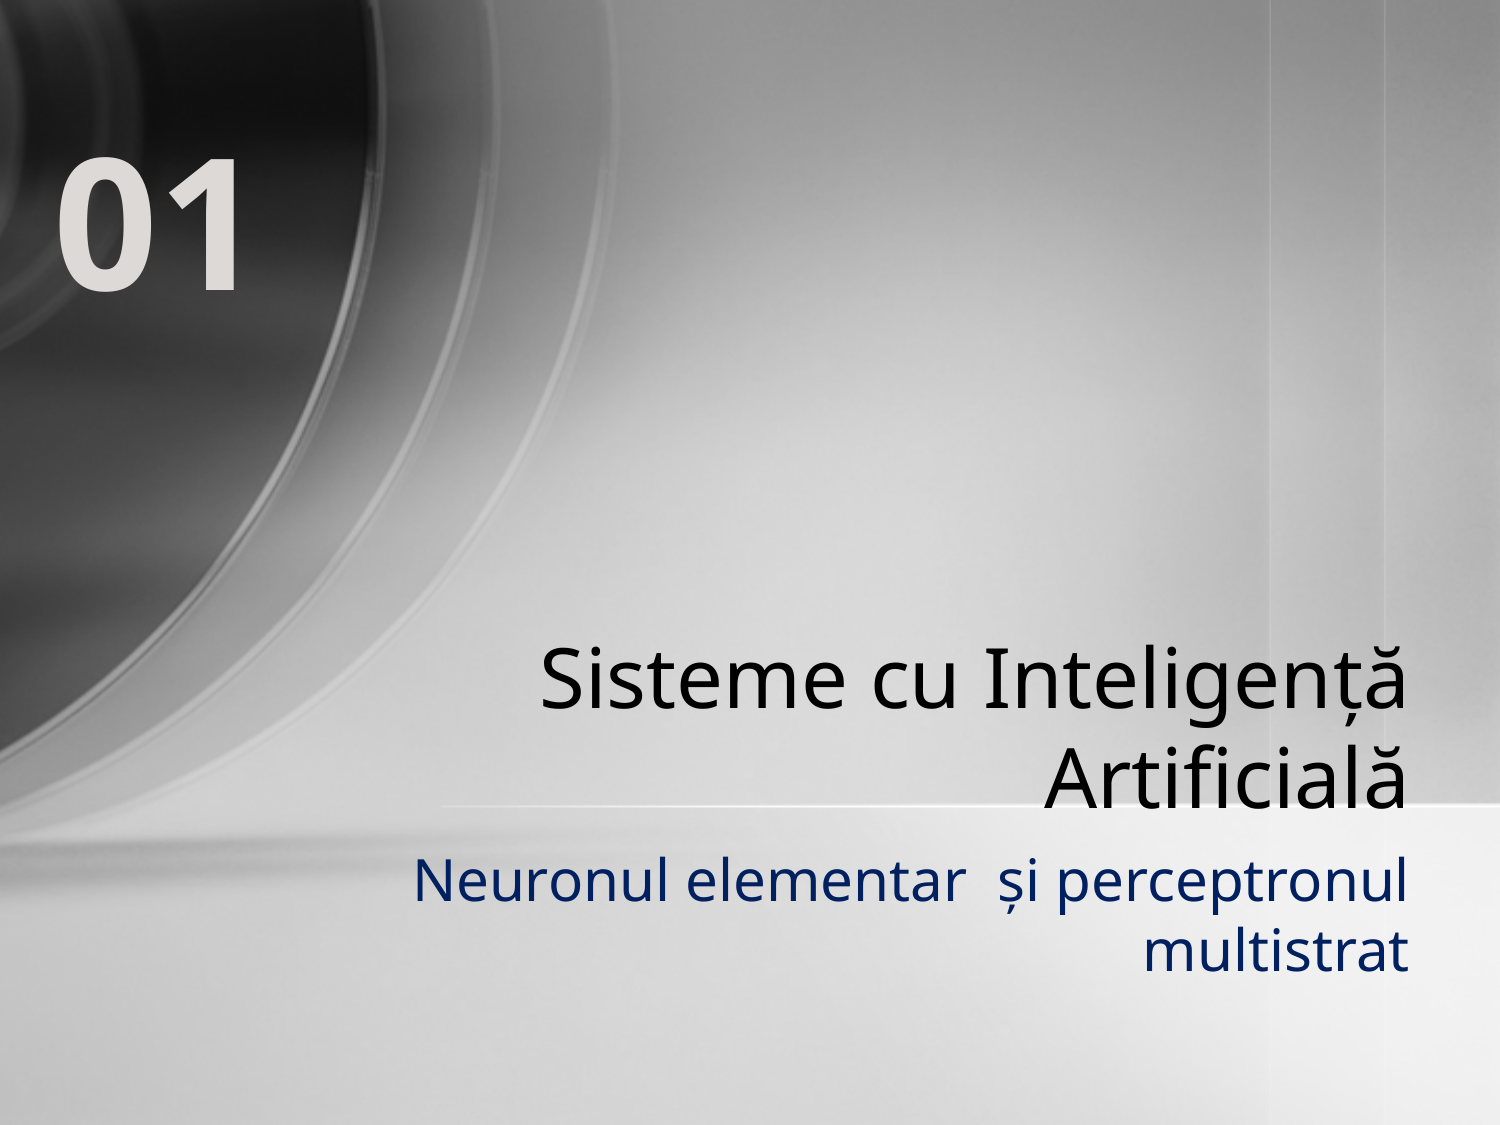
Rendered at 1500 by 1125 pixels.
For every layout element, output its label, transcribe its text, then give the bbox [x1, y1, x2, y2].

subtitle Neuronul elementar şi perceptronul multistrat [199, 835, 1426, 988]
picture [0, 0, 1500, 1125]
title Sisteme cu Inteligenţă Artificială [181, 591, 1426, 834]
text_box 01 [38, 99, 279, 335]
